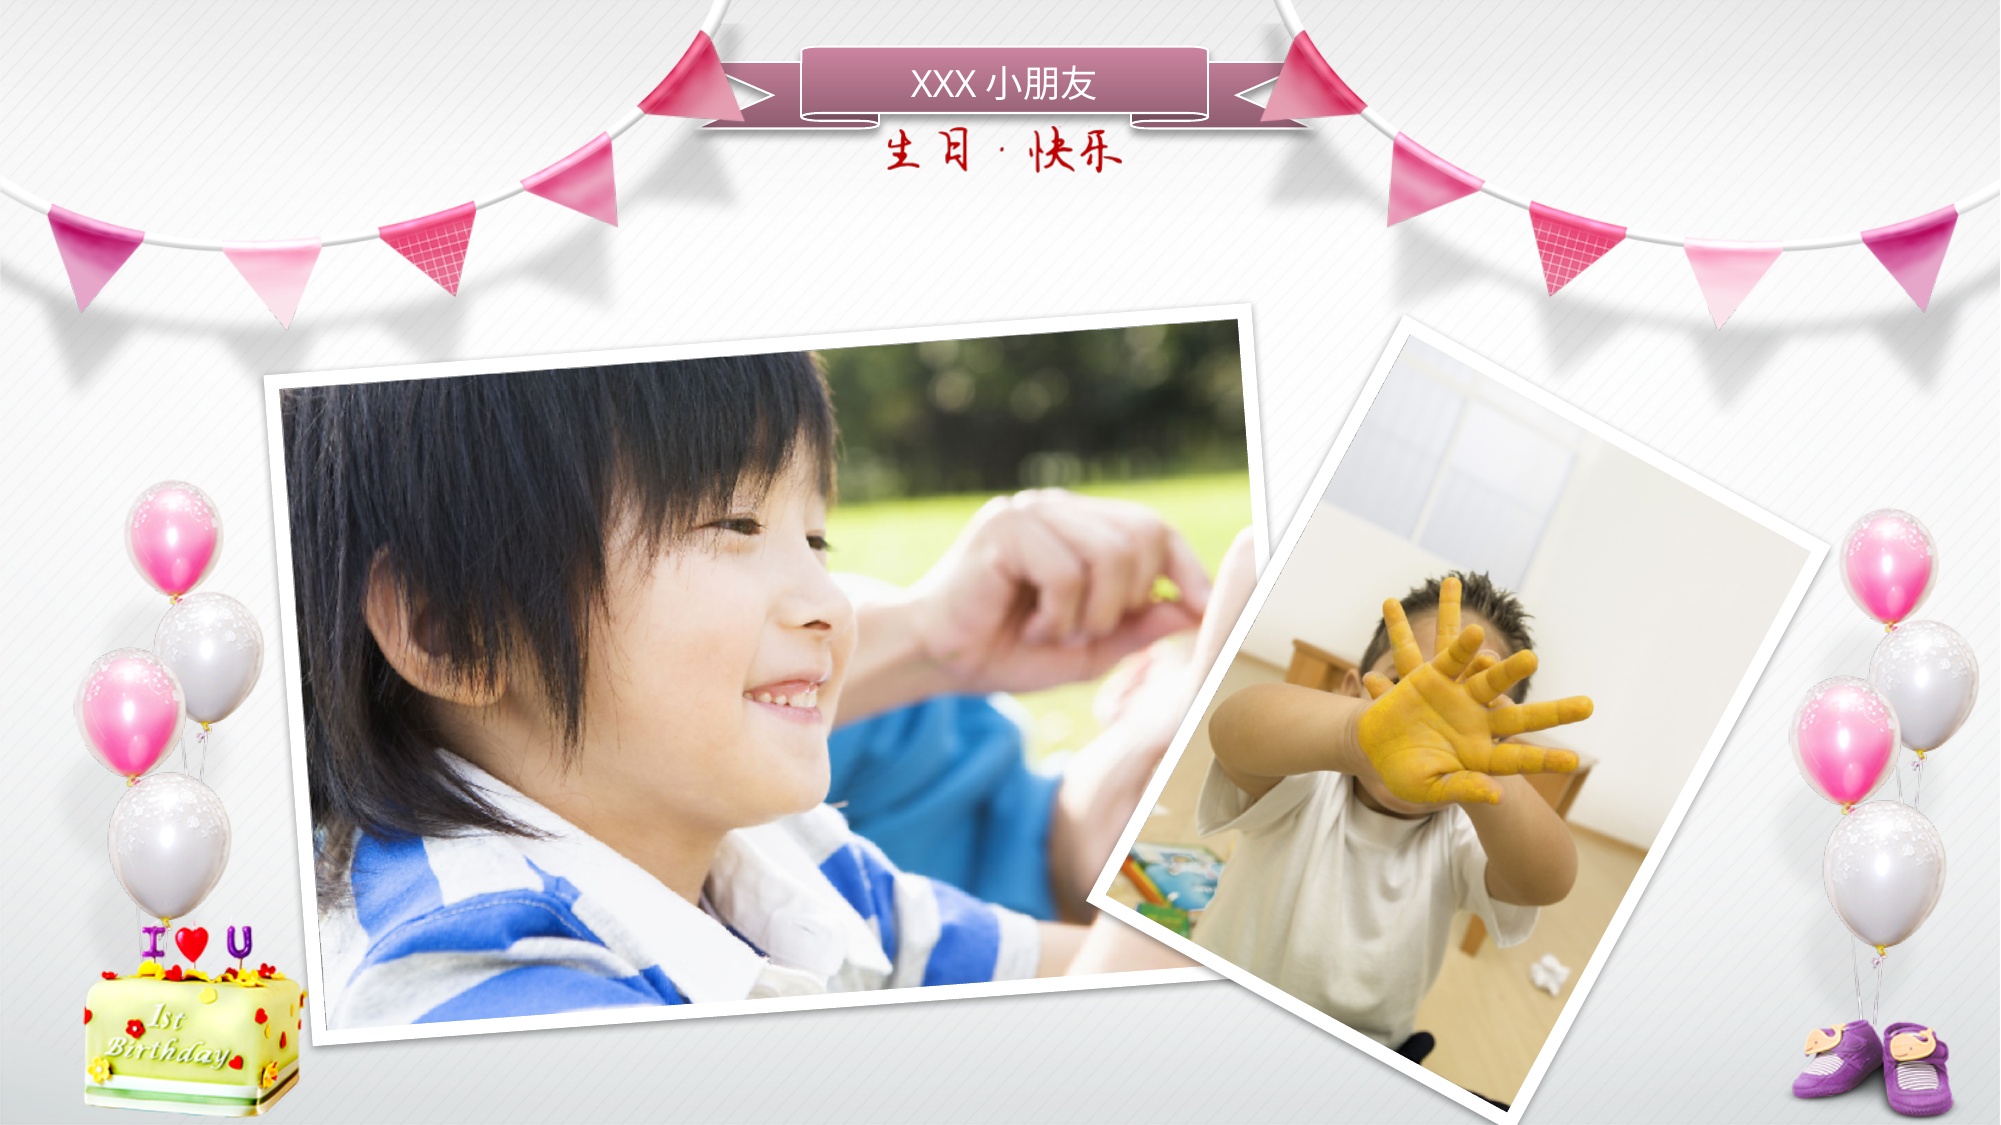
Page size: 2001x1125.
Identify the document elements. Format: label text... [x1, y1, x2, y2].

text_box [828, 119, 848, 130]
text_box XXX小朋友 [896, 52, 1114, 104]
text_box [1156, 119, 1177, 130]
picture [0, 0, 2001, 1125]
text_box [828, 45, 1177, 115]
